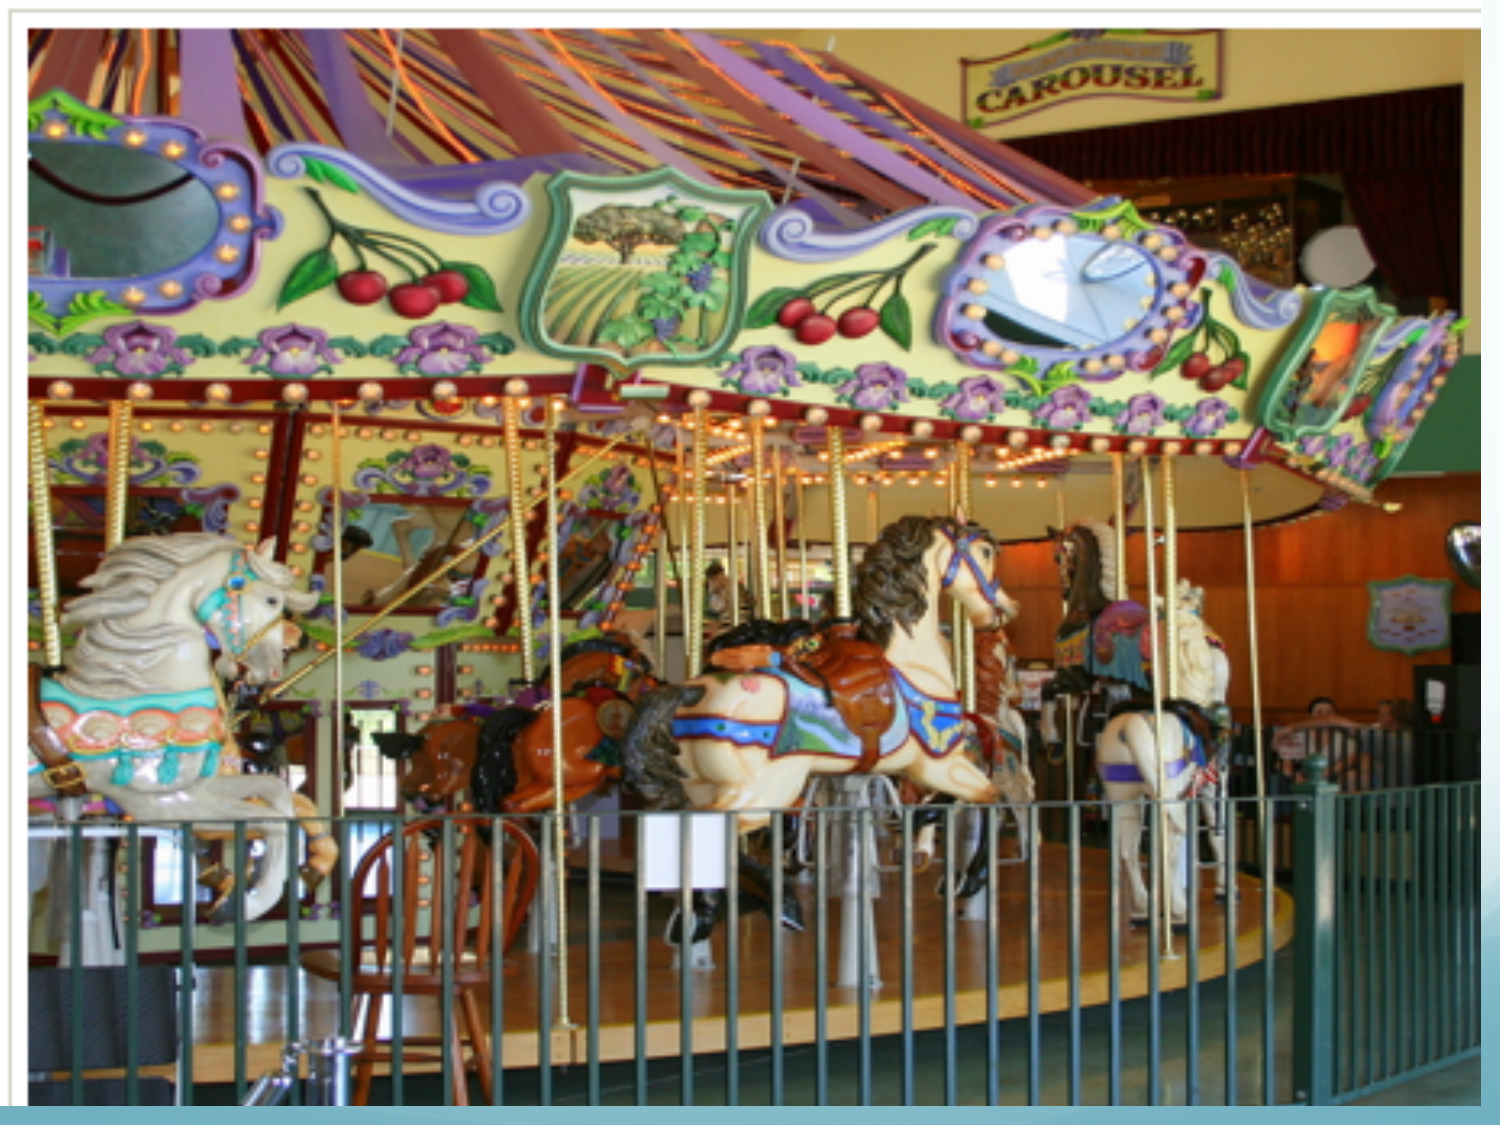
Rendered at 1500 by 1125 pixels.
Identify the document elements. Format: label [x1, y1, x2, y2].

list [0, 0, 1482, 1107]
